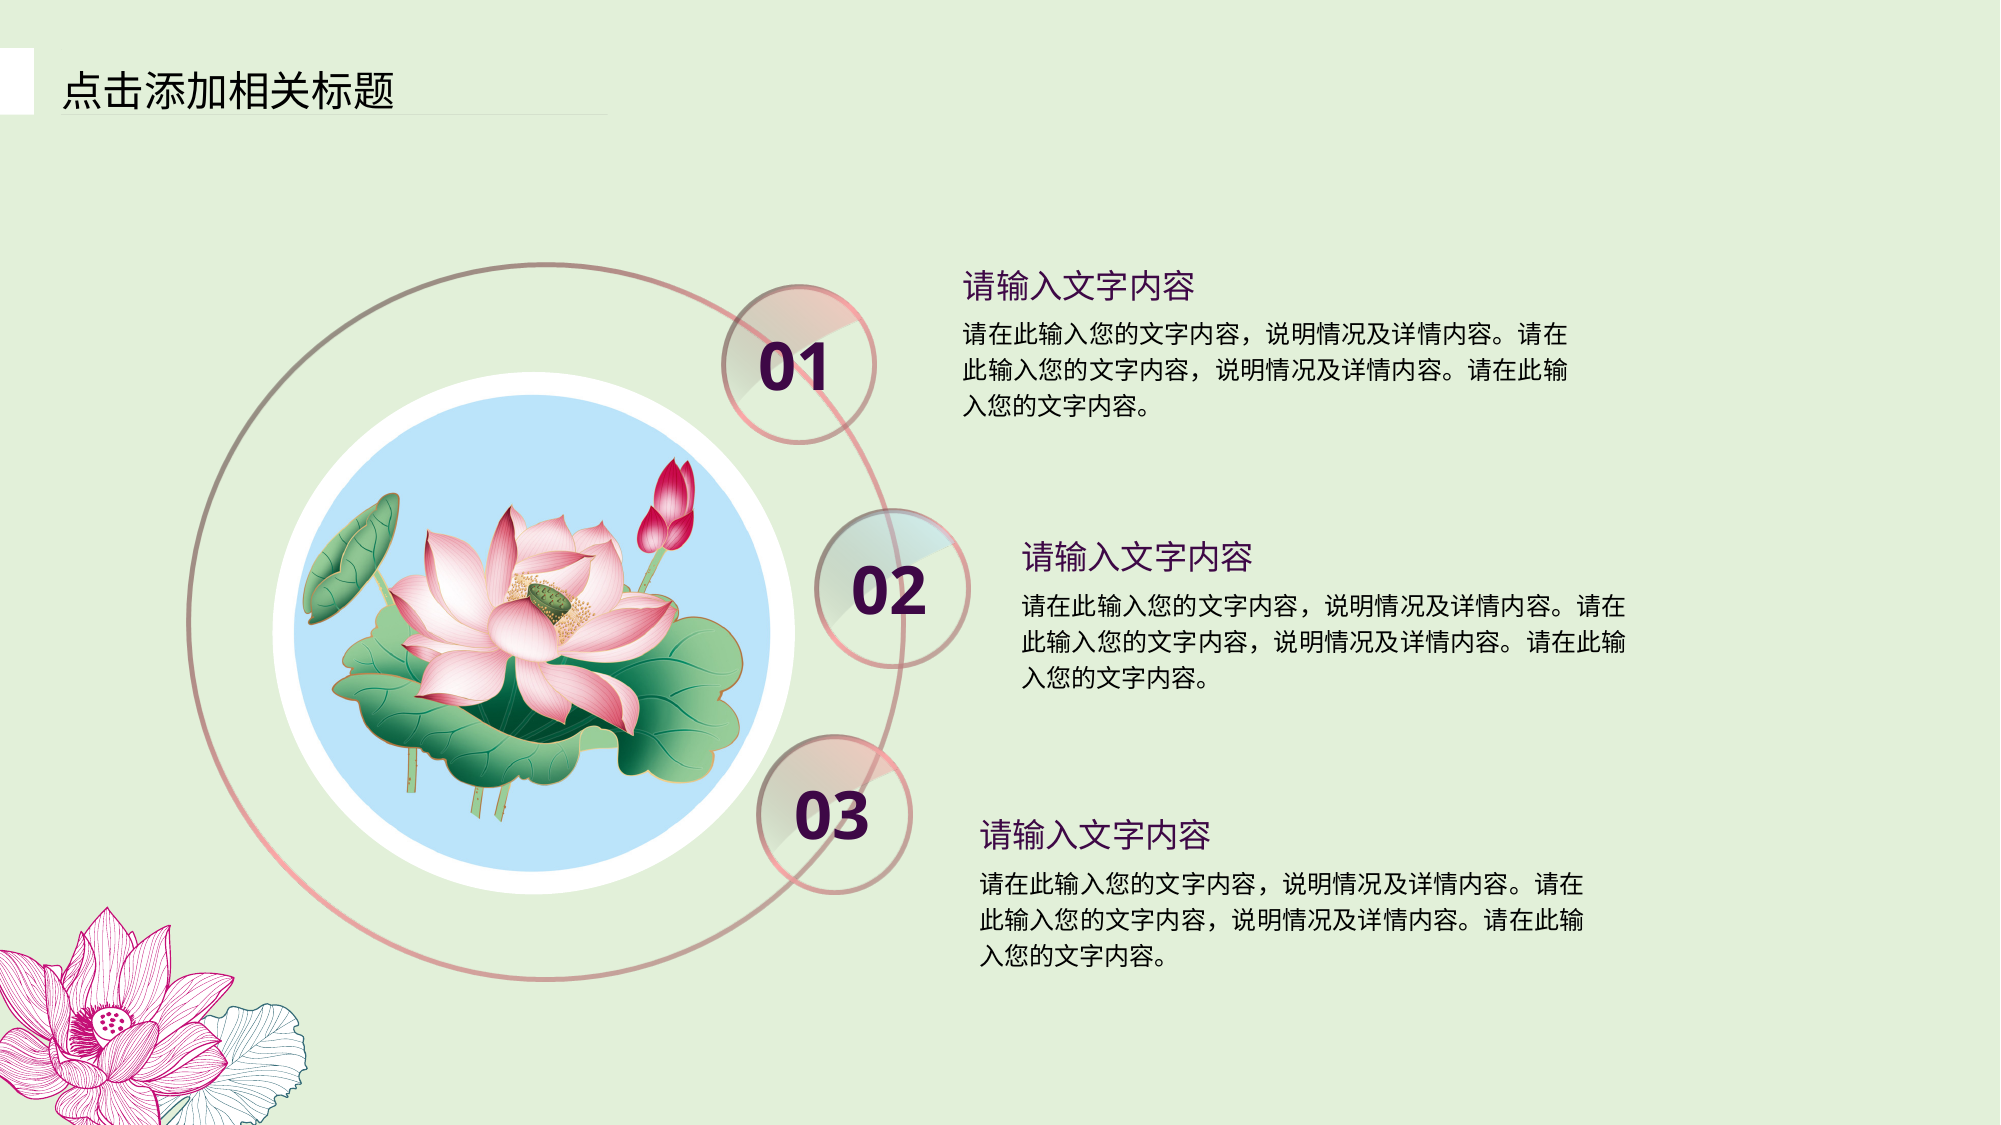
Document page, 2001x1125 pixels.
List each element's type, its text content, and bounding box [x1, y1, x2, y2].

text_box 请在此输入您的文字内容，说明情况及详情内容。请在此输入您的文字内容，说明情况及详情内容。请在此输入您的文字内容。 [947, 304, 1585, 440]
text_box 请输入文字内容 [947, 249, 1222, 291]
text_box 请在此输入您的文字内容，说明情况及详情内容。请在此输入您的文字内容，说明情况及详情内容。请在此输入您的文字内容。 [963, 854, 1602, 989]
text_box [186, 262, 906, 982]
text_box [723, 286, 874, 443]
text_box 请输入文字内容 [963, 798, 1238, 841]
text_box [0, 47, 35, 116]
text_box 请在此输入您的文字内容，说明情况及详情内容。请在此输入您的文字内容，说明情况及详情内容。请在此输入您的文字内容。 [1005, 576, 1644, 711]
text_box 请输入文字内容 [1005, 520, 1280, 563]
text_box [816, 510, 967, 667]
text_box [759, 736, 911, 892]
picture [0, 906, 308, 1125]
